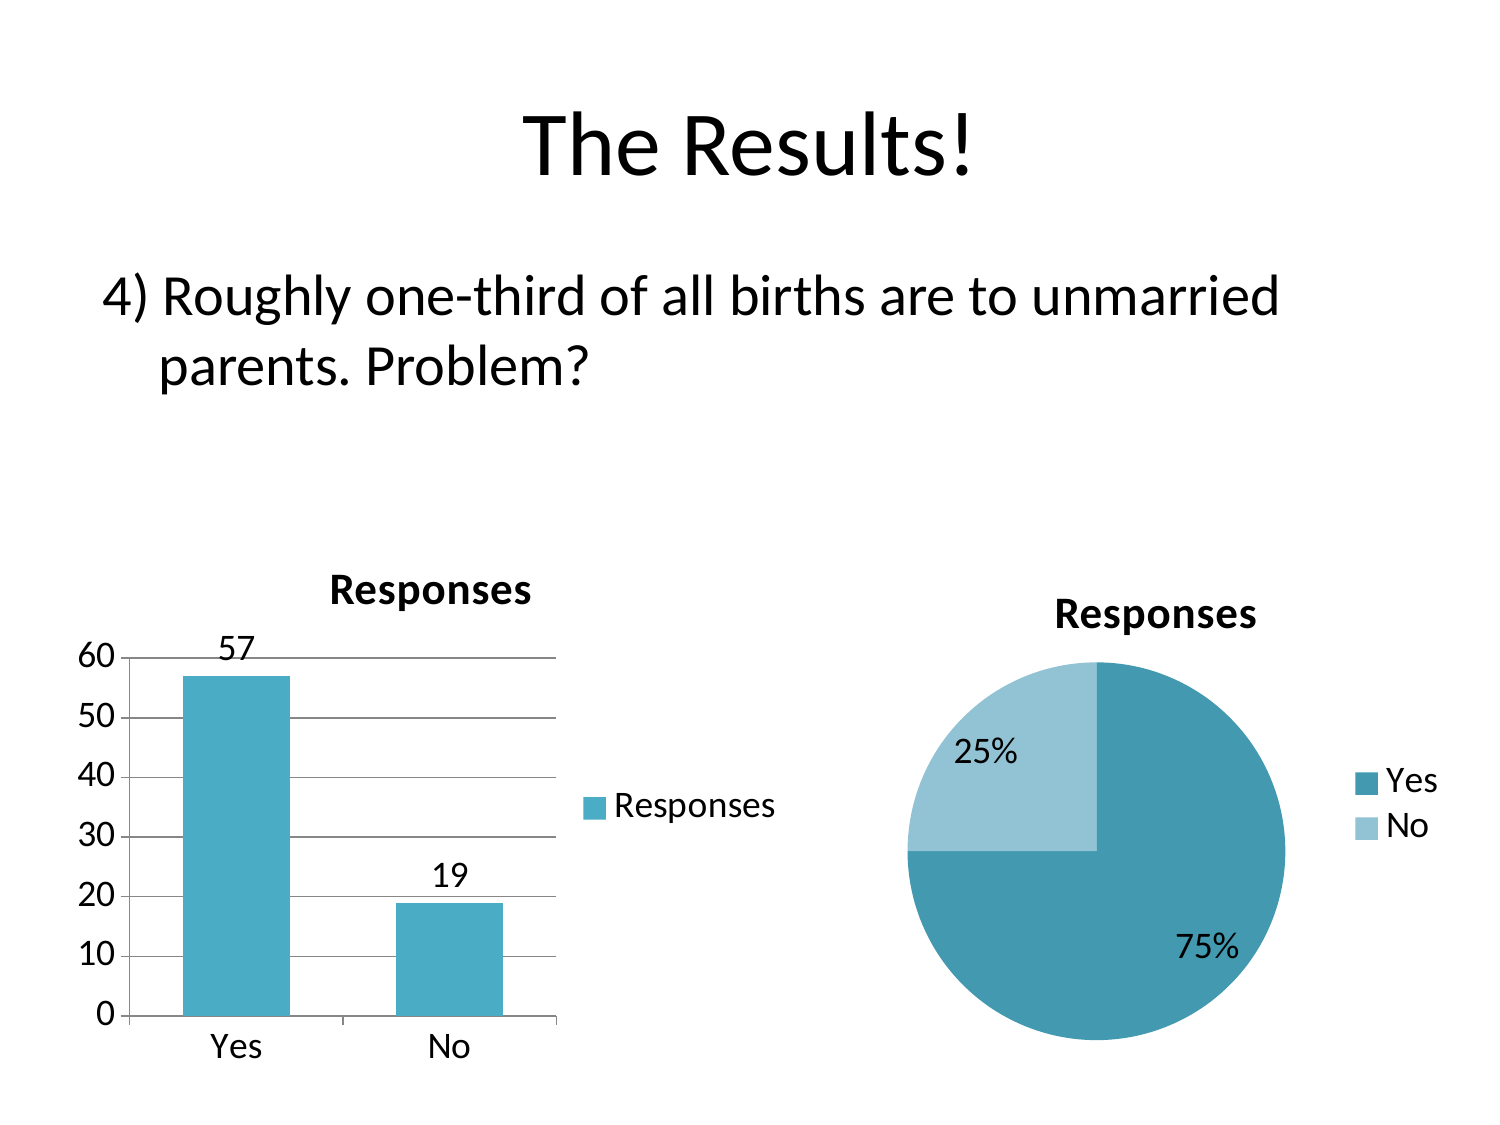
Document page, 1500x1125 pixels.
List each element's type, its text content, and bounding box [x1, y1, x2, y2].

chart [62, 537, 801, 1080]
list 4) Roughly one-third of all births are to unmarried parents. Problem? [87, 249, 1438, 993]
chart [849, 562, 1463, 1051]
title The Results! [75, 45, 1425, 233]
